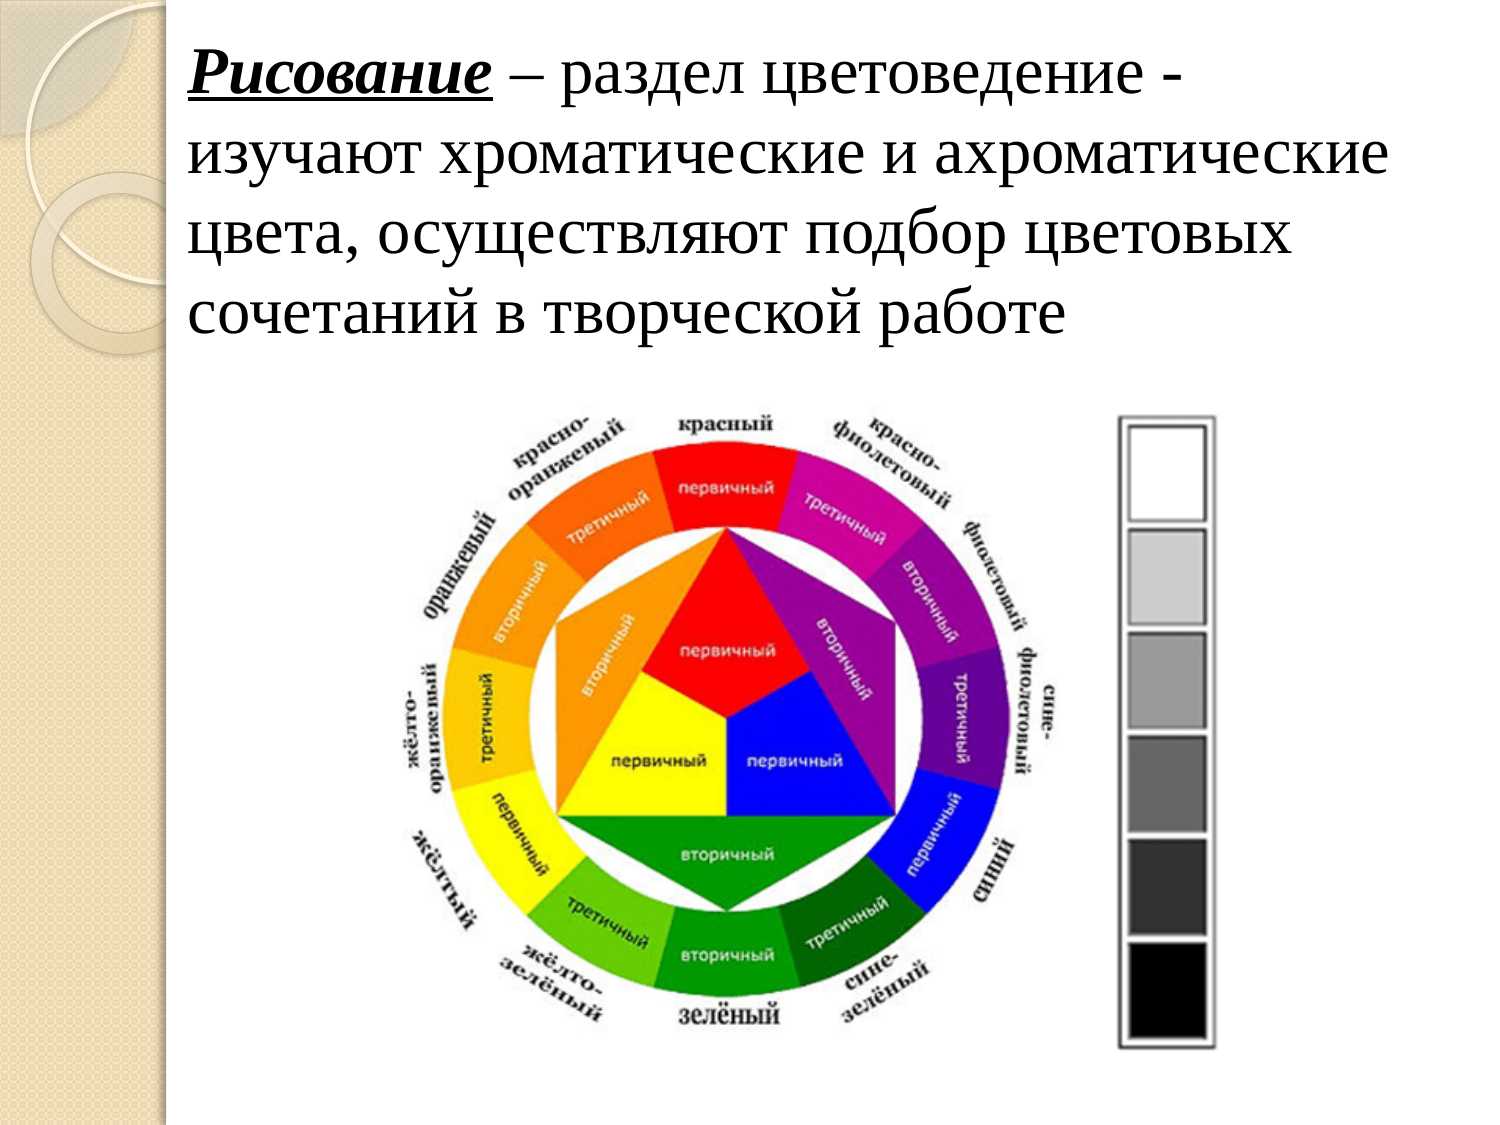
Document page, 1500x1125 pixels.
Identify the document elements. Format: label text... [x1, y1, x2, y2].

picture [395, 385, 1237, 1114]
list Рисование – раздел цветоведение - изучают хроматические и ахроматические цвета, осуществляют подбор цветовых сочетаний в творческой работе [159, 19, 1449, 1071]
